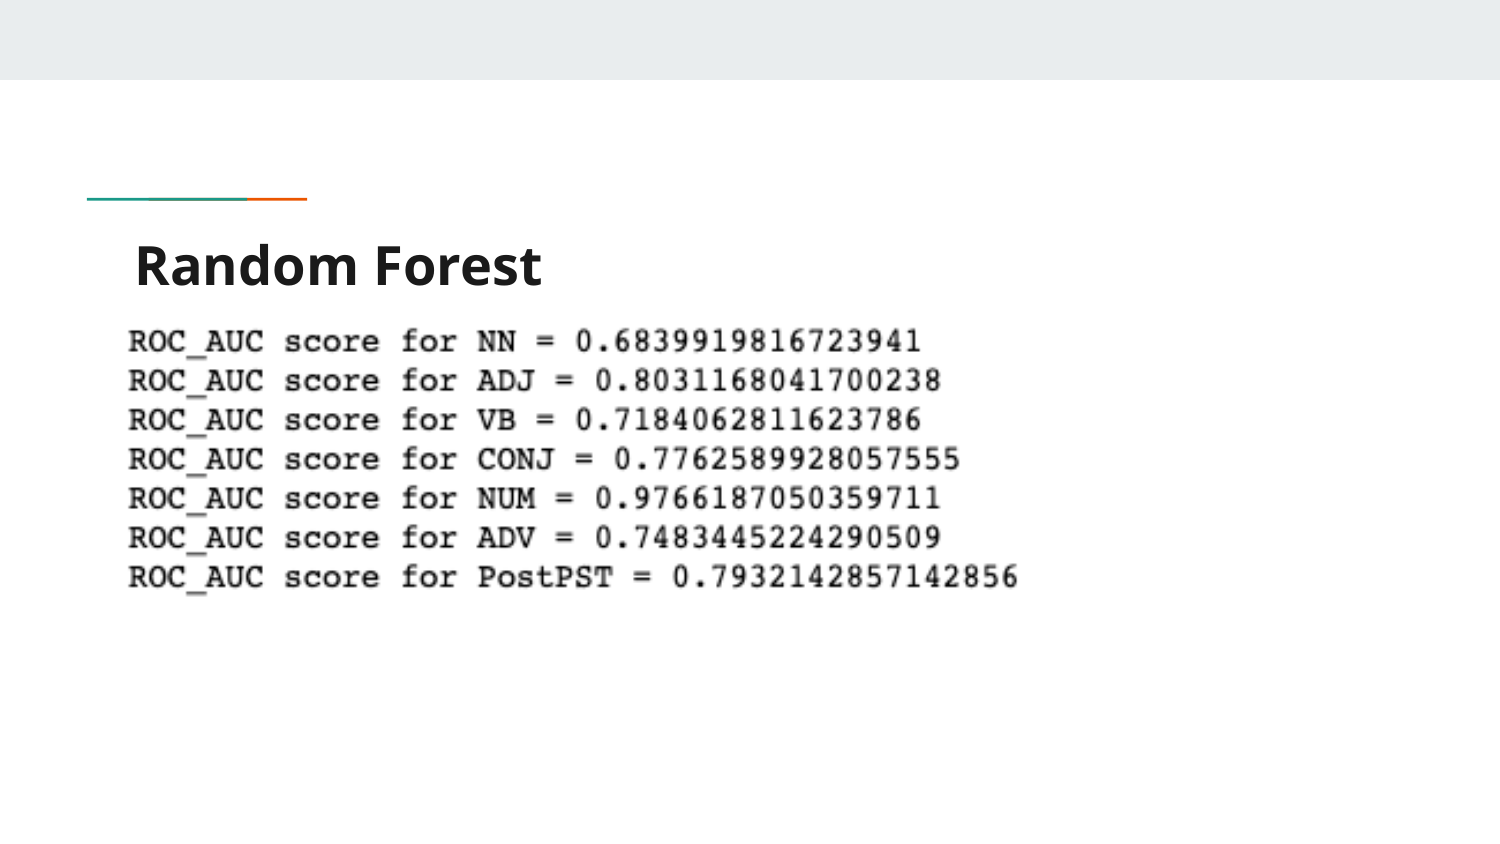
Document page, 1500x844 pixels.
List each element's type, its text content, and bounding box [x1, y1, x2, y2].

picture [113, 315, 1062, 613]
title Random Forest [119, 216, 1381, 305]
